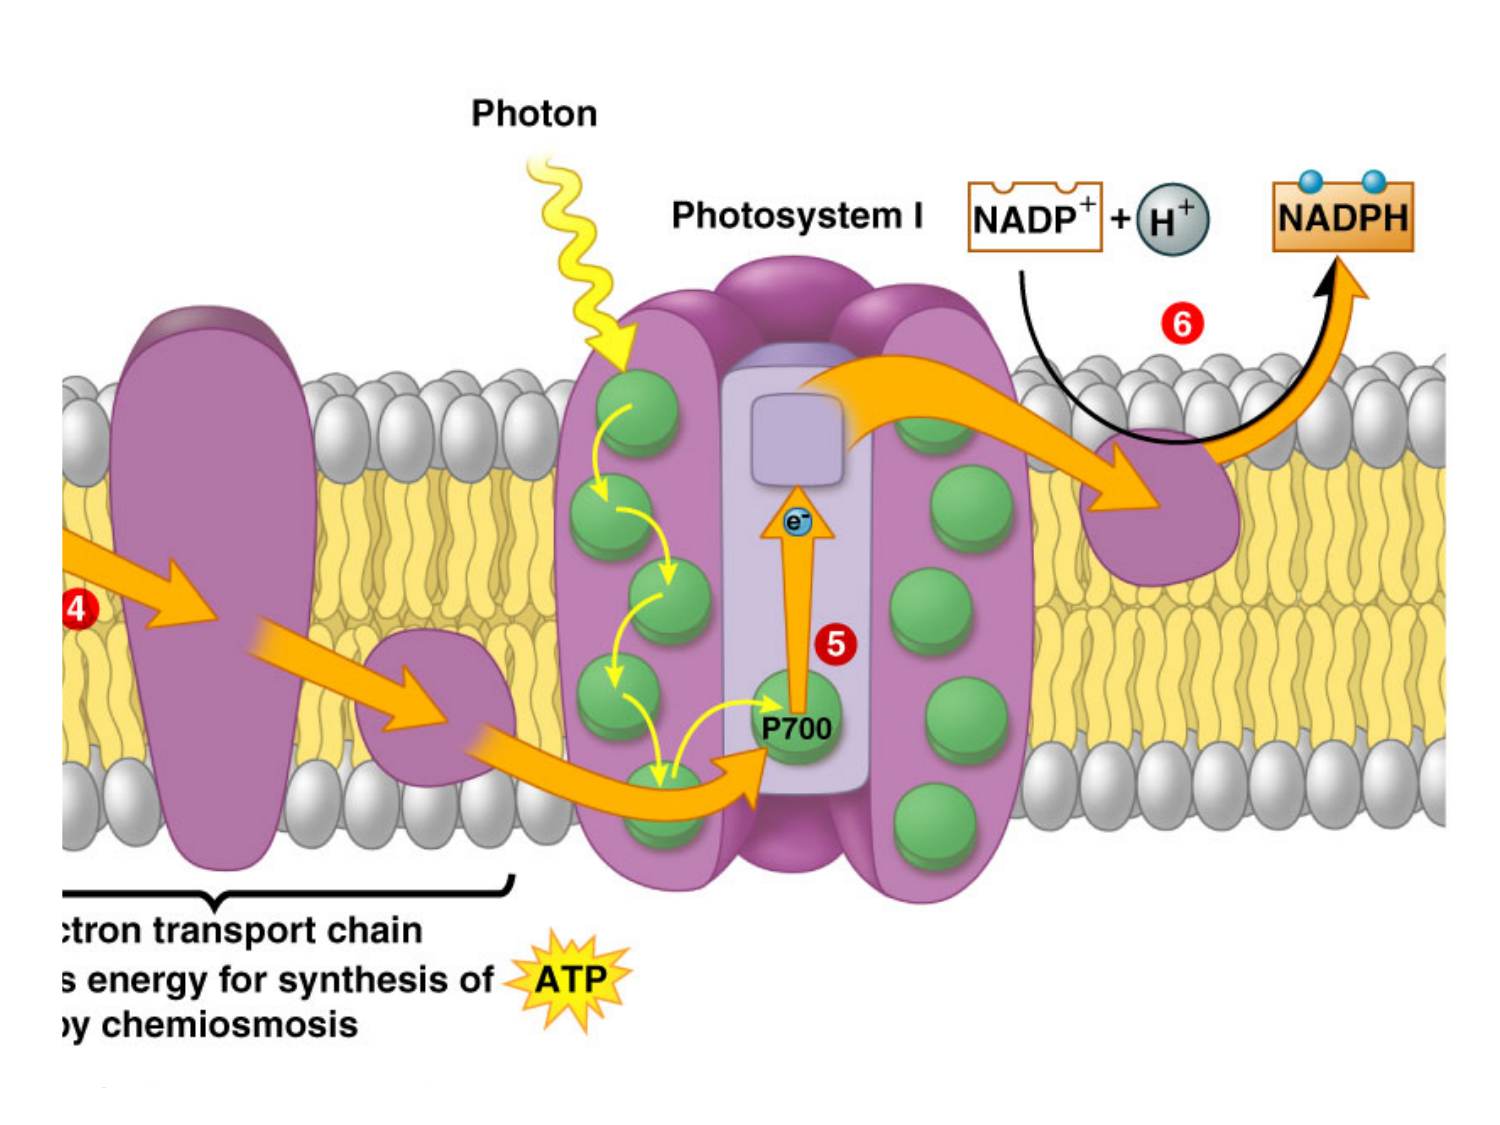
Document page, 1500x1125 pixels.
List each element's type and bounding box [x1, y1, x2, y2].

picture [62, 87, 1465, 1088]
